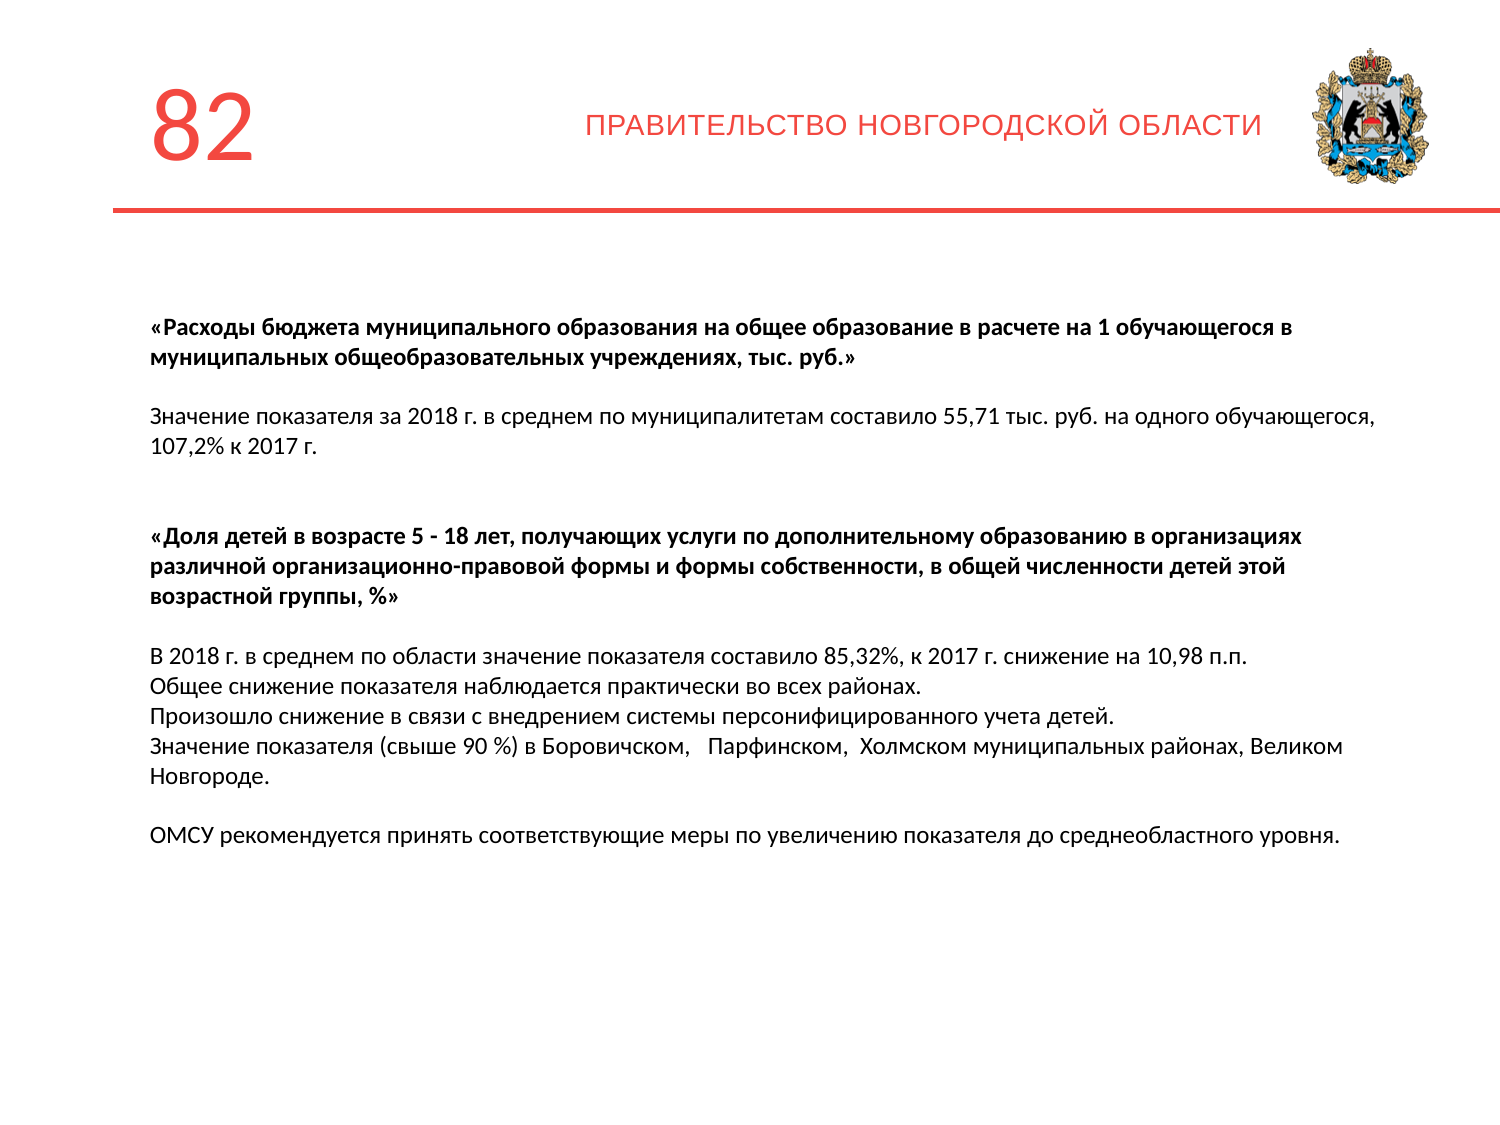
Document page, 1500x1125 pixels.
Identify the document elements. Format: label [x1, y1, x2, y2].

text_box [135, 48, 272, 189]
picture [1311, 48, 1429, 184]
text_box [135, 302, 1429, 857]
text_box [570, 102, 1311, 147]
